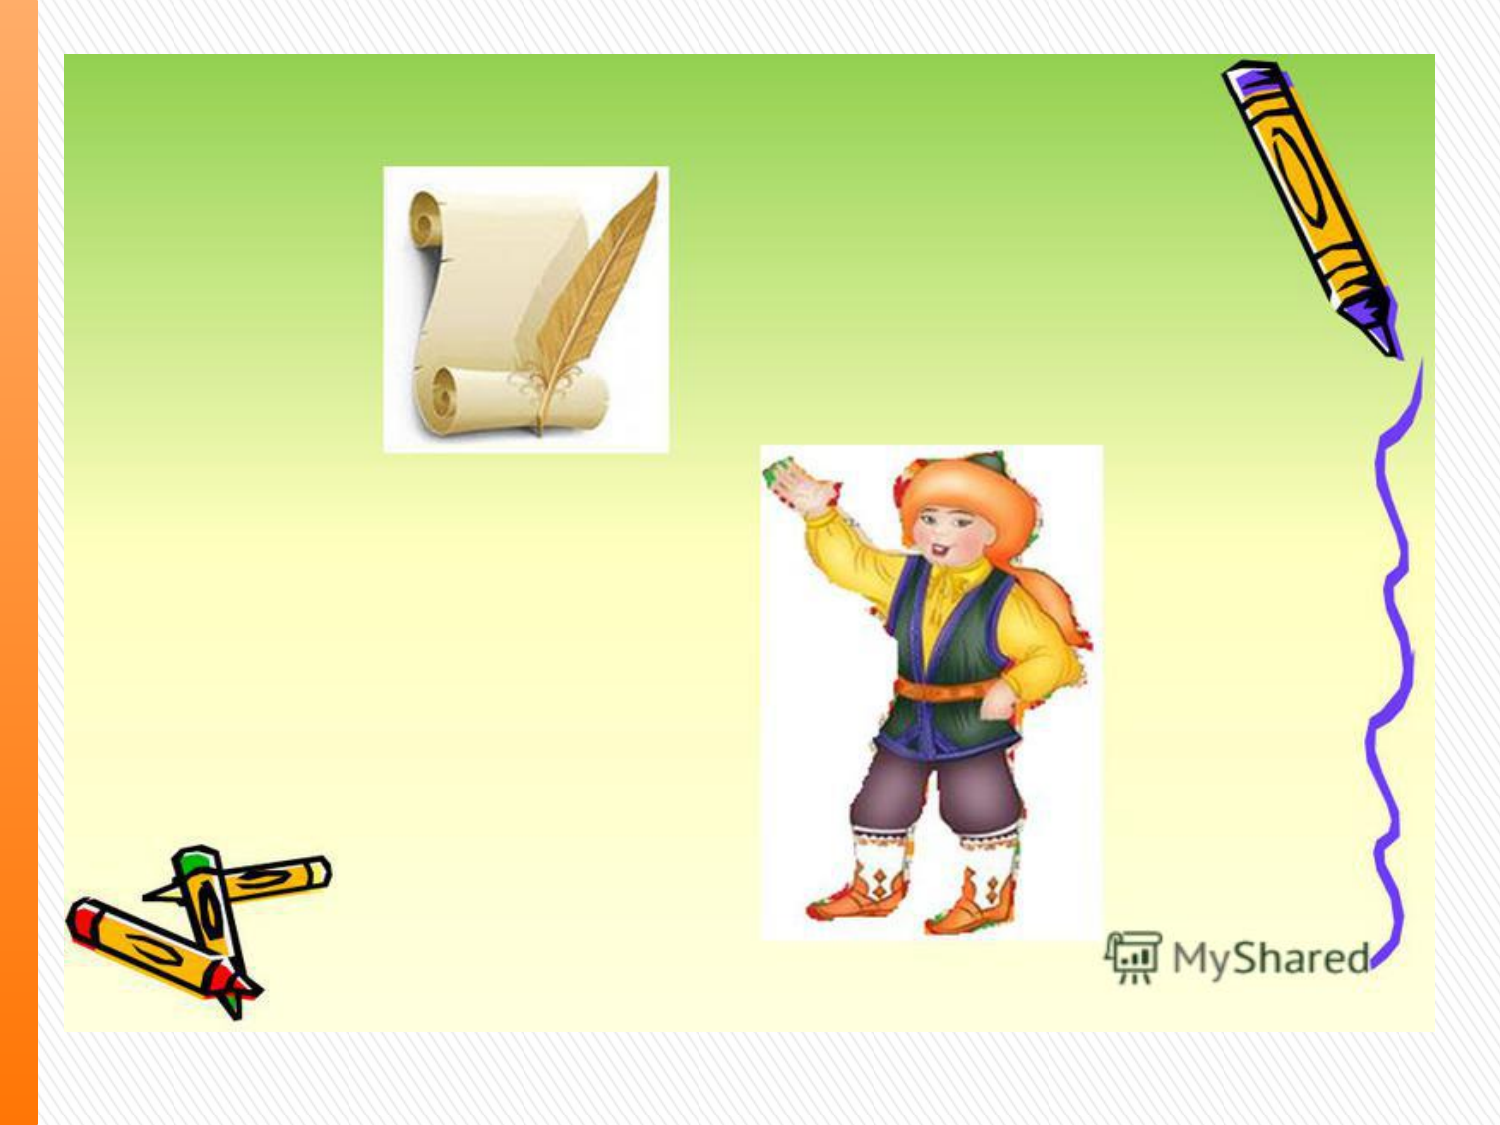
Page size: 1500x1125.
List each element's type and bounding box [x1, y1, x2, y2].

picture [64, 54, 1435, 1032]
